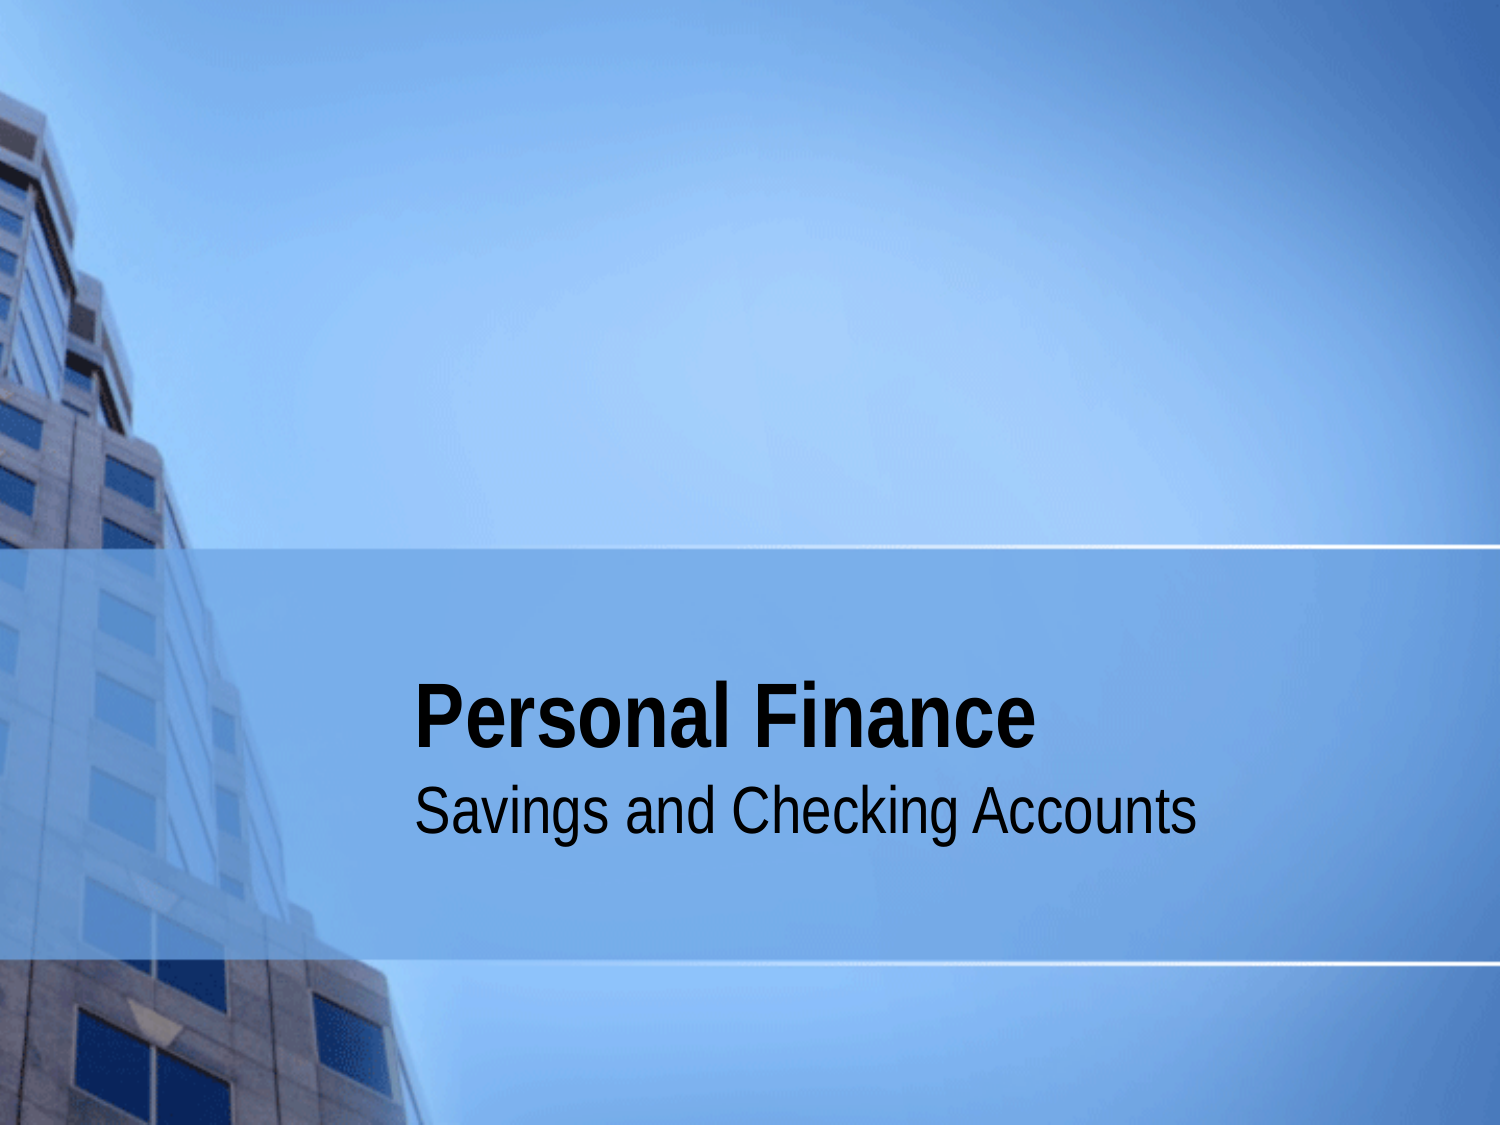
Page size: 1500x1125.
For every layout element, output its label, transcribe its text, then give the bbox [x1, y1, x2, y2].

title Personal Finance [399, 549, 1438, 774]
picture [0, 0, 1500, 1125]
subtitle Savings and Checking Accounts [399, 774, 1438, 888]
